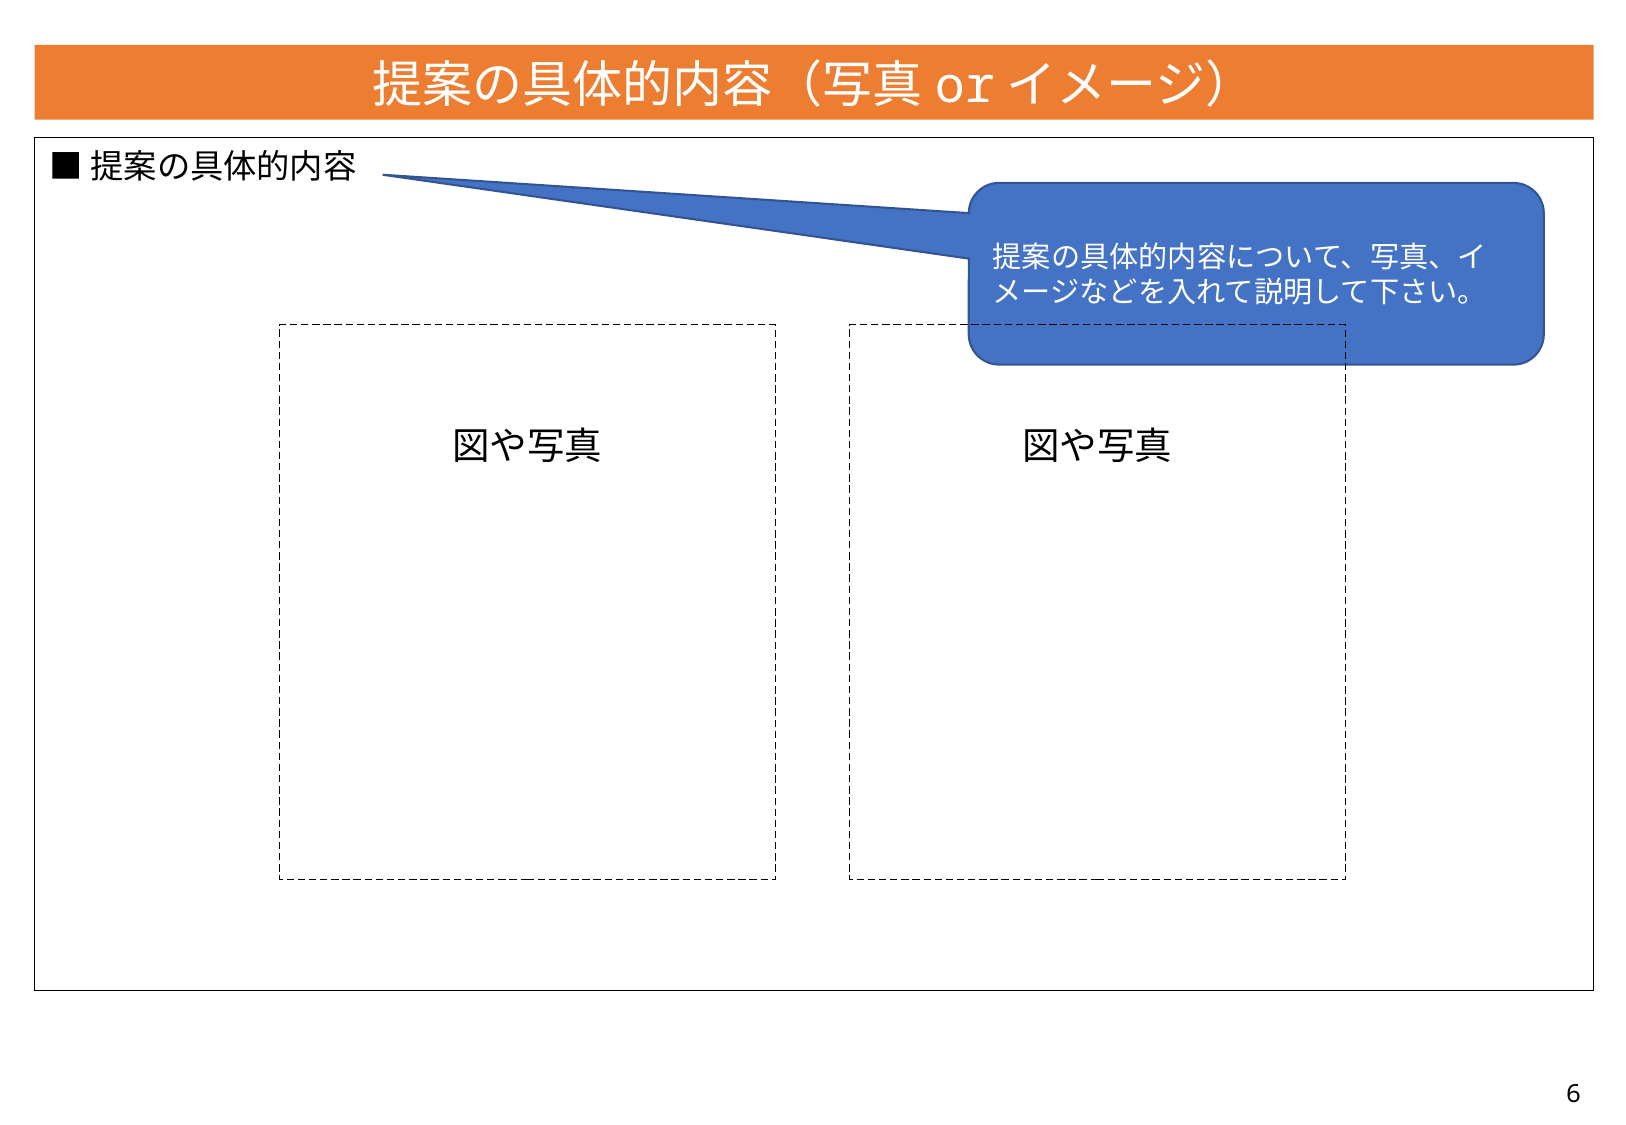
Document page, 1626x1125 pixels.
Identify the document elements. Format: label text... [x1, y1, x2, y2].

text_box 提案の具体的内容（写真orイメージ） [34, 44, 1594, 120]
text_box 図や写真 [279, 324, 776, 880]
text_box ■提案の具体的内容 [34, 137, 1594, 991]
text_box 提案の具体的内容について、写真、イメージなどを入れて説明して下さい。 [382, 173, 1545, 366]
text_box 6 [1521, 1065, 1625, 1125]
text_box 図や写真 [849, 324, 1346, 880]
